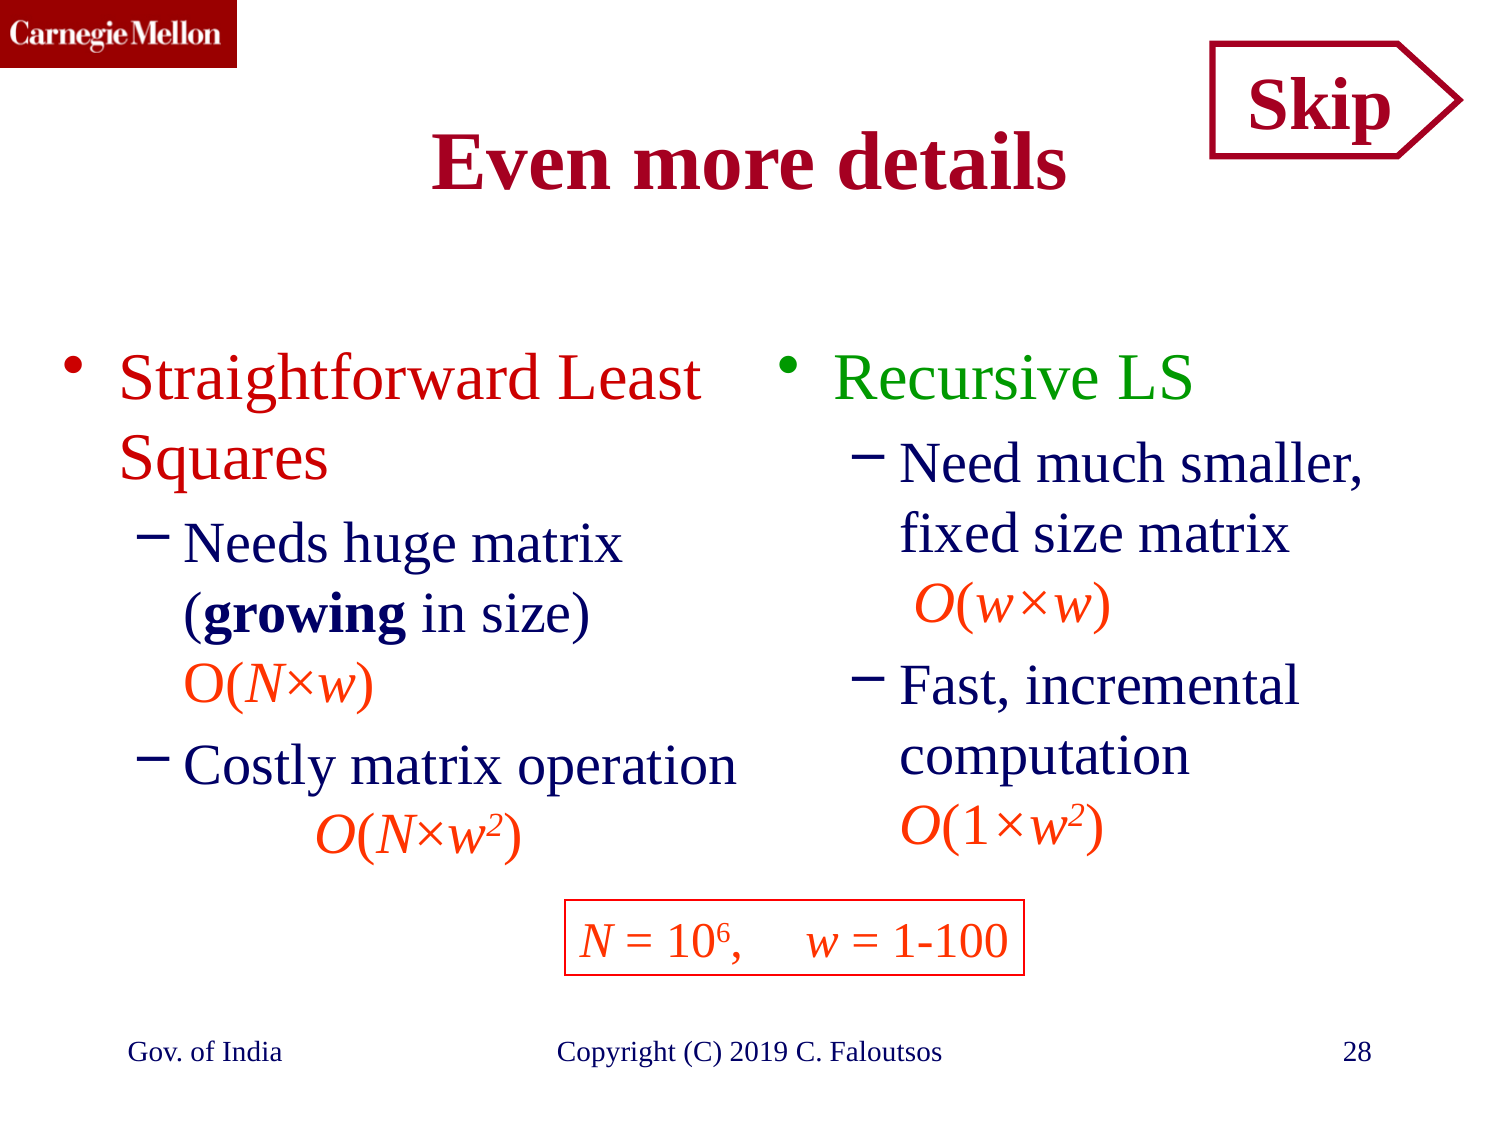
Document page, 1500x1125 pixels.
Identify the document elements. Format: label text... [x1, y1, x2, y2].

title Even more details [112, 99, 1388, 213]
footer Copyright (C) 2019 C. Faloutsos [512, 1024, 988, 1101]
slide_number 28 [1074, 1024, 1388, 1101]
text_box Skip [1212, 43, 1460, 157]
slide_number Gov. of India [112, 1024, 426, 1101]
picture [0, 0, 237, 68]
list Straightforward Least Squares Needs huge matrix (growing in size) O(N×w) Costly matrix operation O(N×w2) [46, 324, 762, 844]
text_box N = 106, w = 1-100 [564, 899, 1024, 975]
list Recursive LS Need much smaller, fixed size matrix O(w×w) Fast, incremental computation O(1×w2) [762, 324, 1448, 844]
